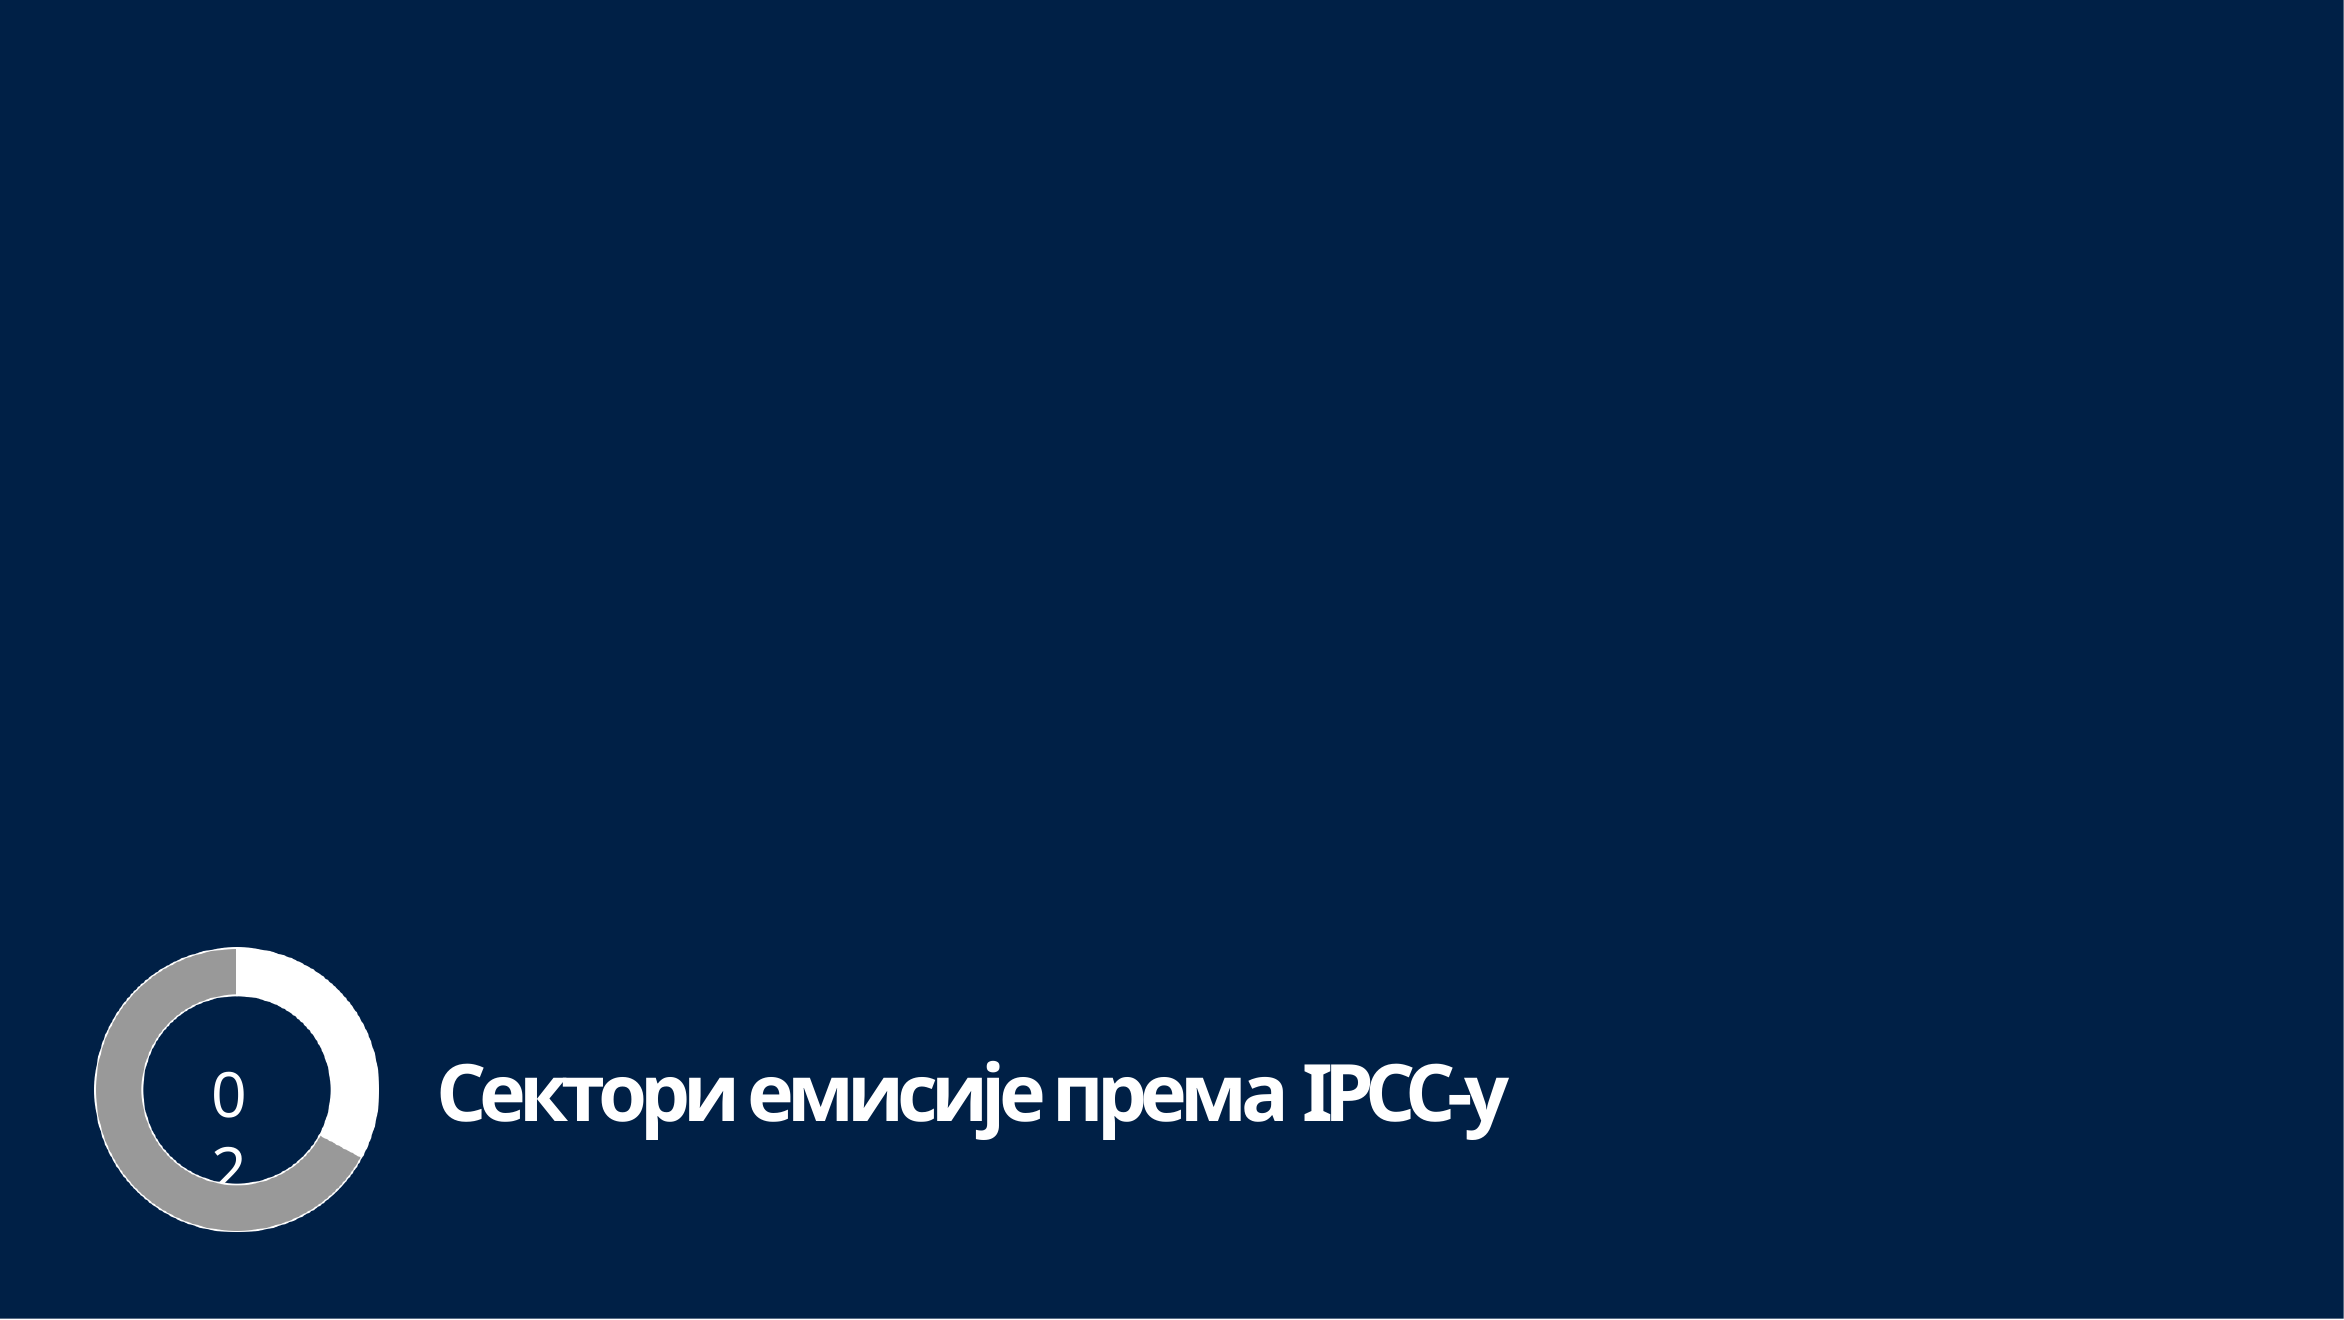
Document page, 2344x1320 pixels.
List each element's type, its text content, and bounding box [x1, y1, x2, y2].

title Сектори емисије према IPCC-у [433, 1039, 1604, 1263]
picture [94, 947, 380, 1233]
